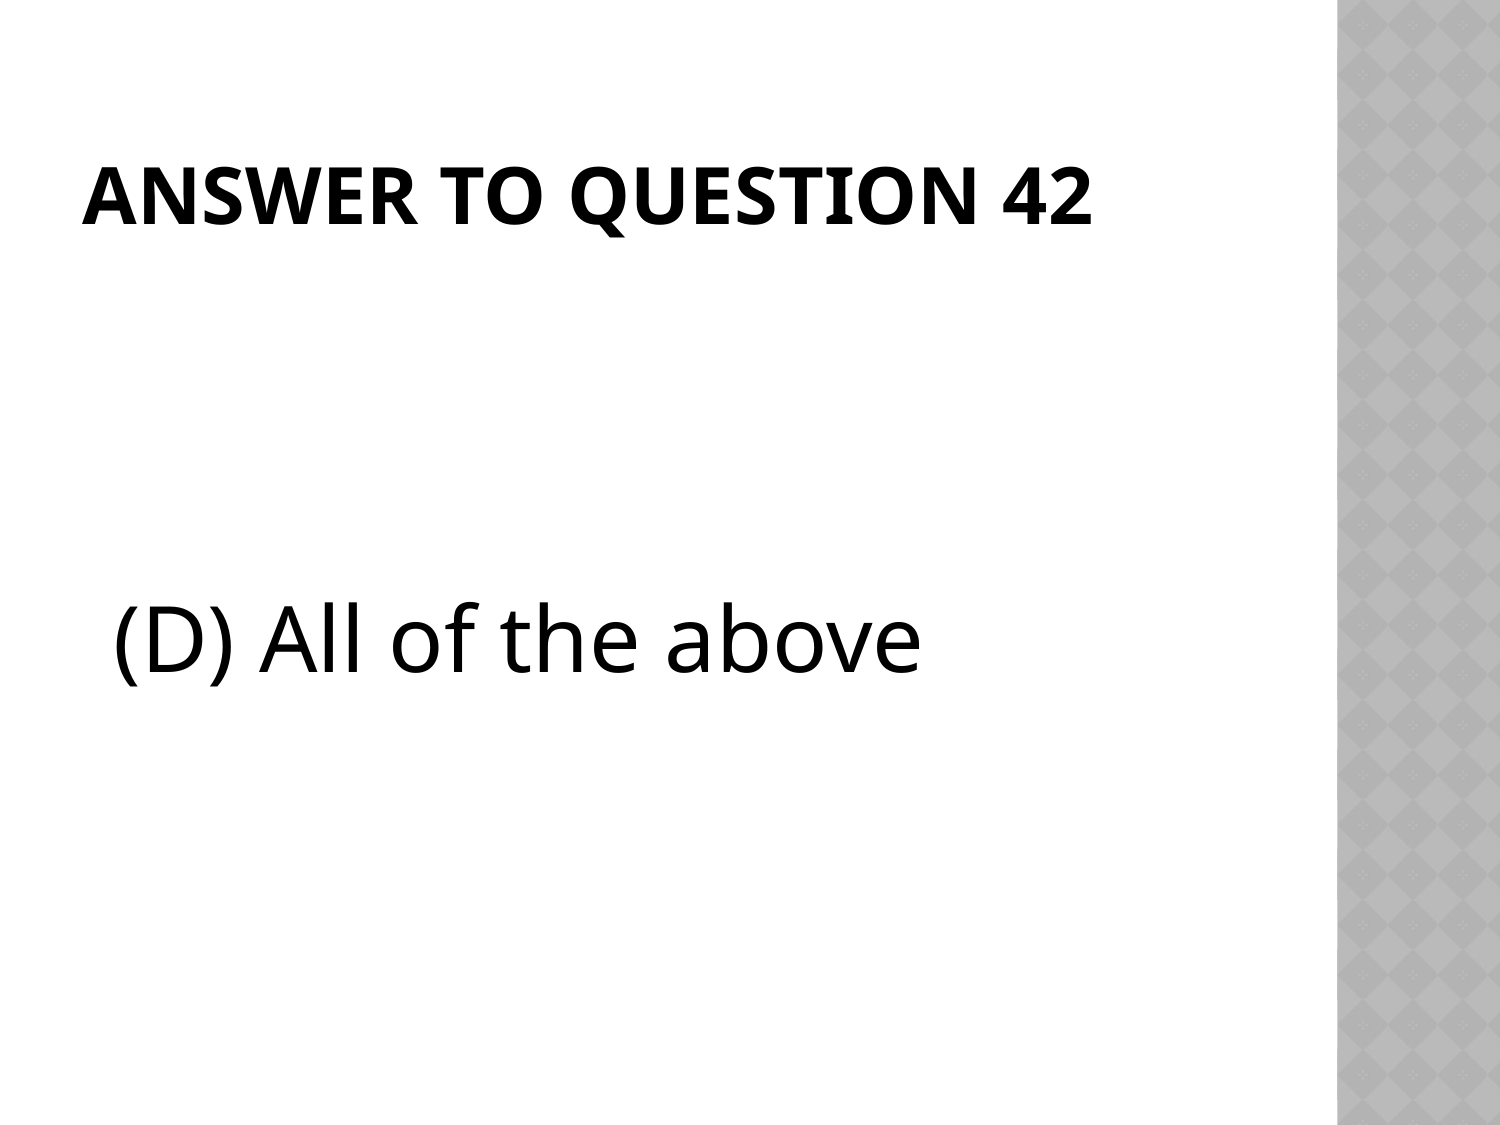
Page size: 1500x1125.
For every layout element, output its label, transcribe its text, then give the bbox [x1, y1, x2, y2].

list (D) All of the above [75, 264, 1263, 1059]
title Answer to Question 42 [75, 52, 1263, 240]
